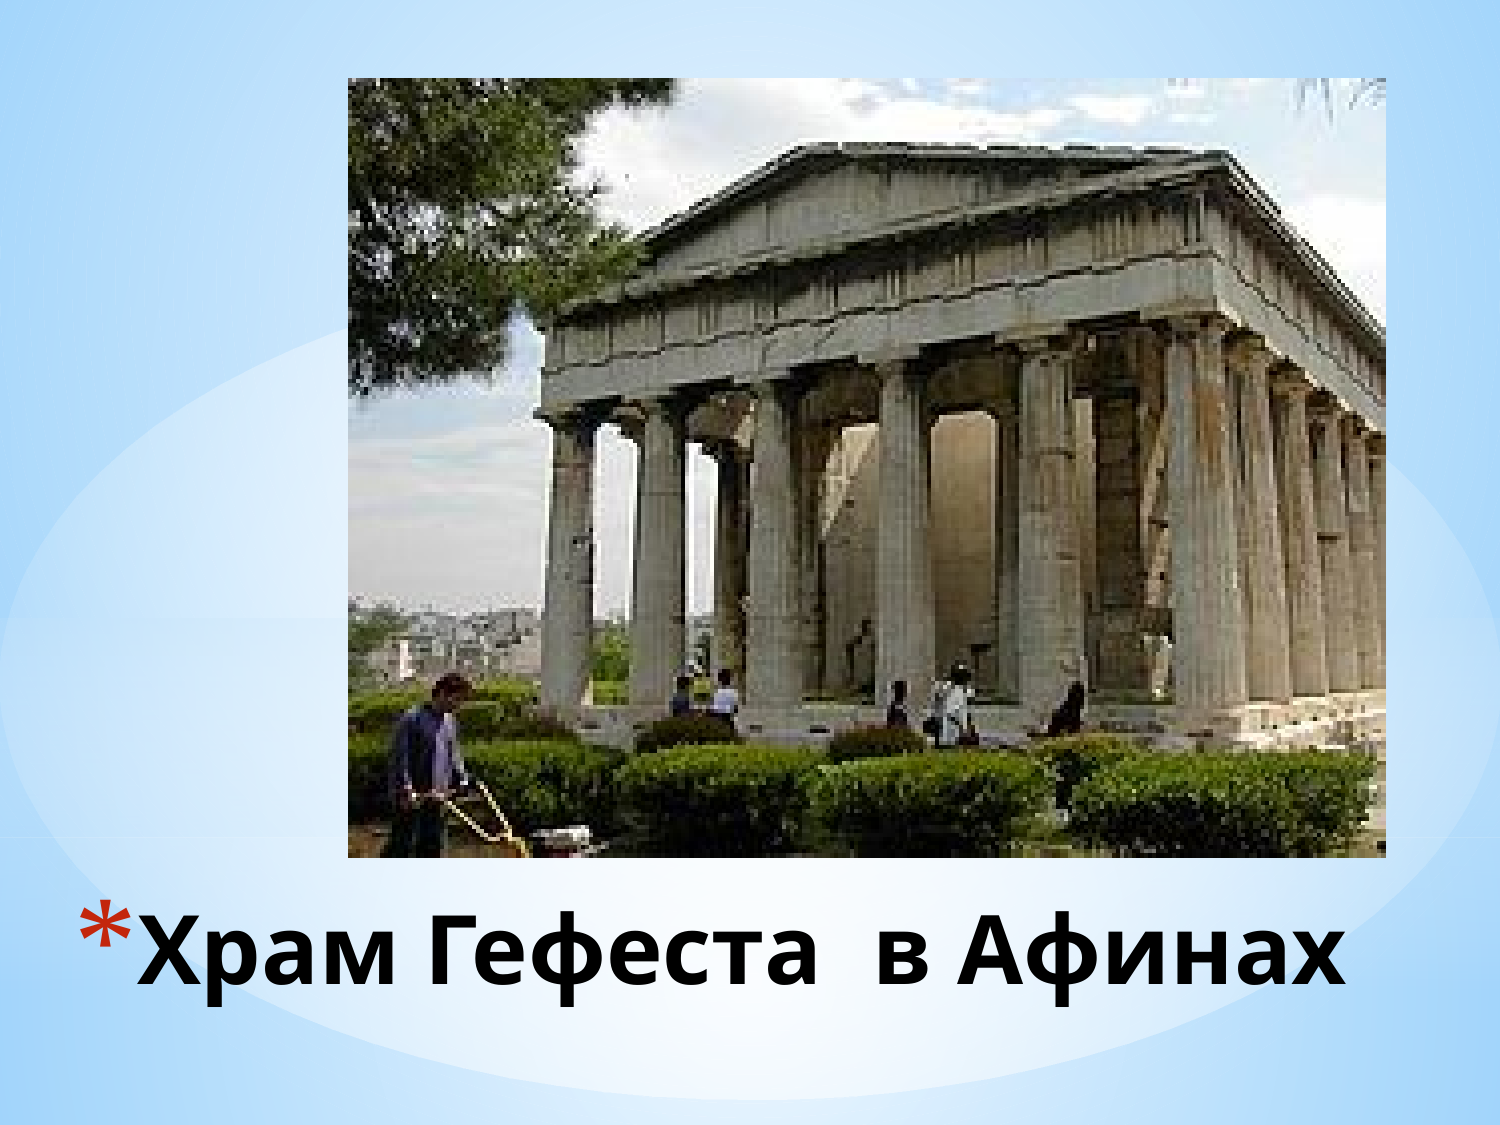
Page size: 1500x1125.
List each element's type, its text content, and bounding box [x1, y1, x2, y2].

title Храм Гефеста в Афинах [41, 881, 1363, 1071]
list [348, 77, 1386, 858]
